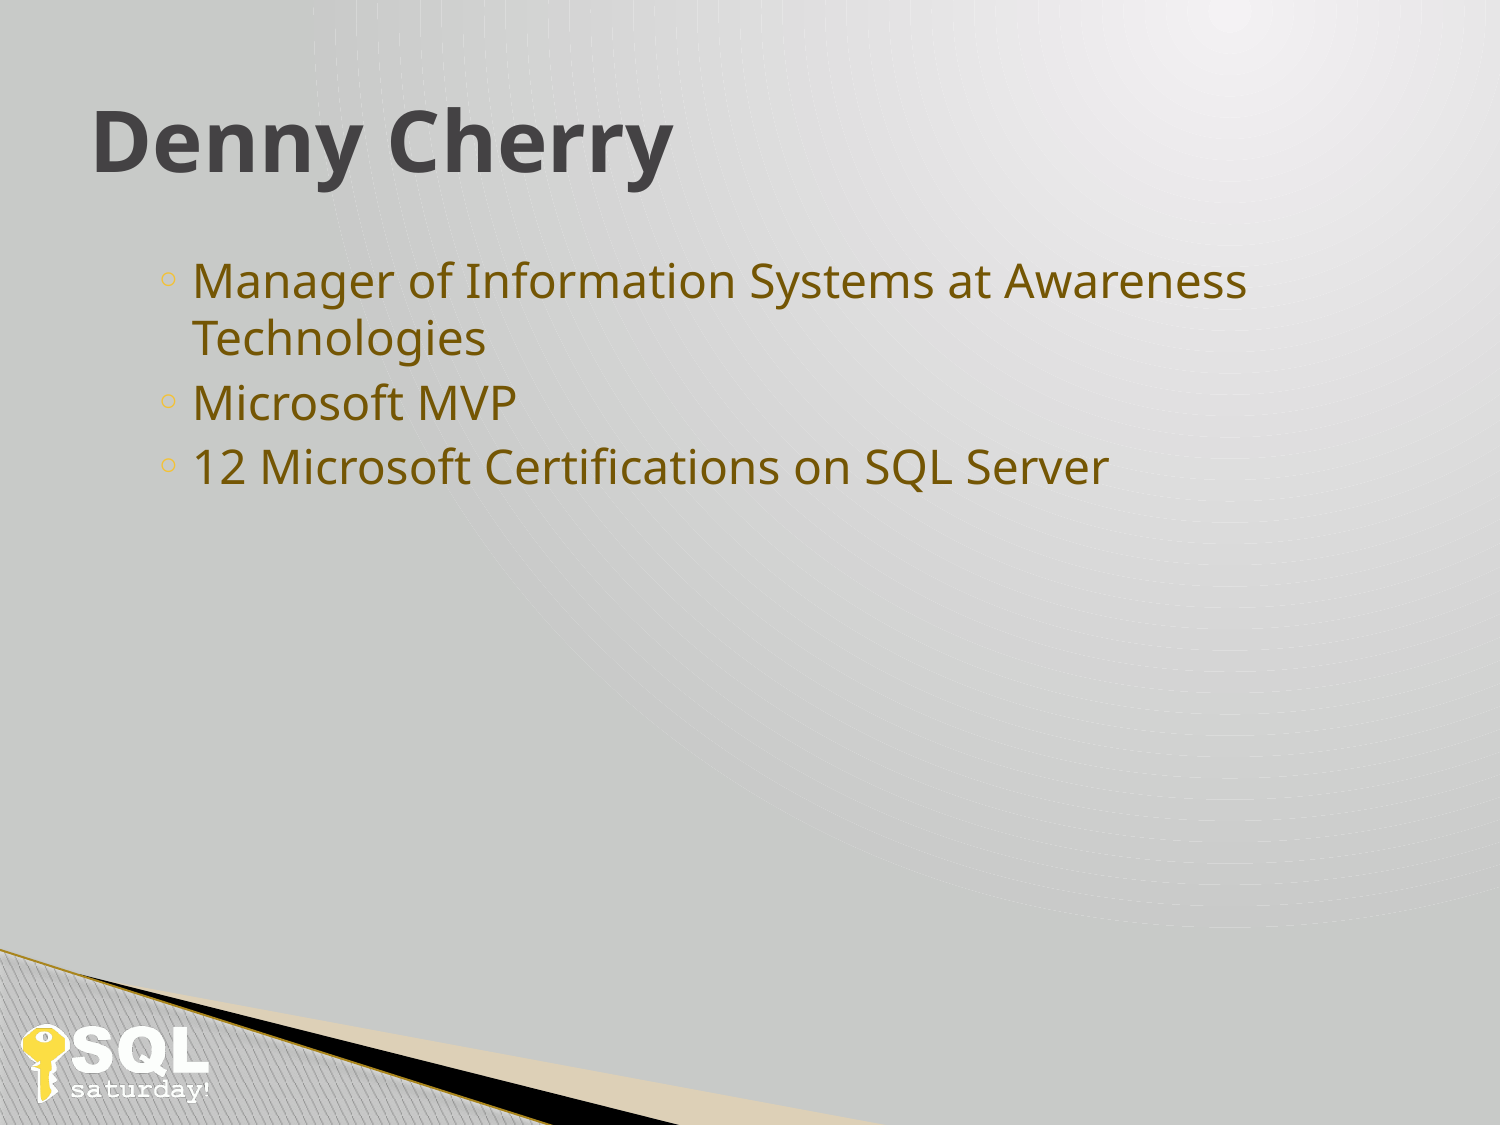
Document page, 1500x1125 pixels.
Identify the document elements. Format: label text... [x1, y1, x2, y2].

list Manager of Information Systems at Awareness Technologies Microsoft MVP 12 Microsoft Certifications on SQL Server [75, 242, 1413, 986]
picture [17, 1021, 213, 1105]
title Denny Cherry [75, 45, 1425, 233]
